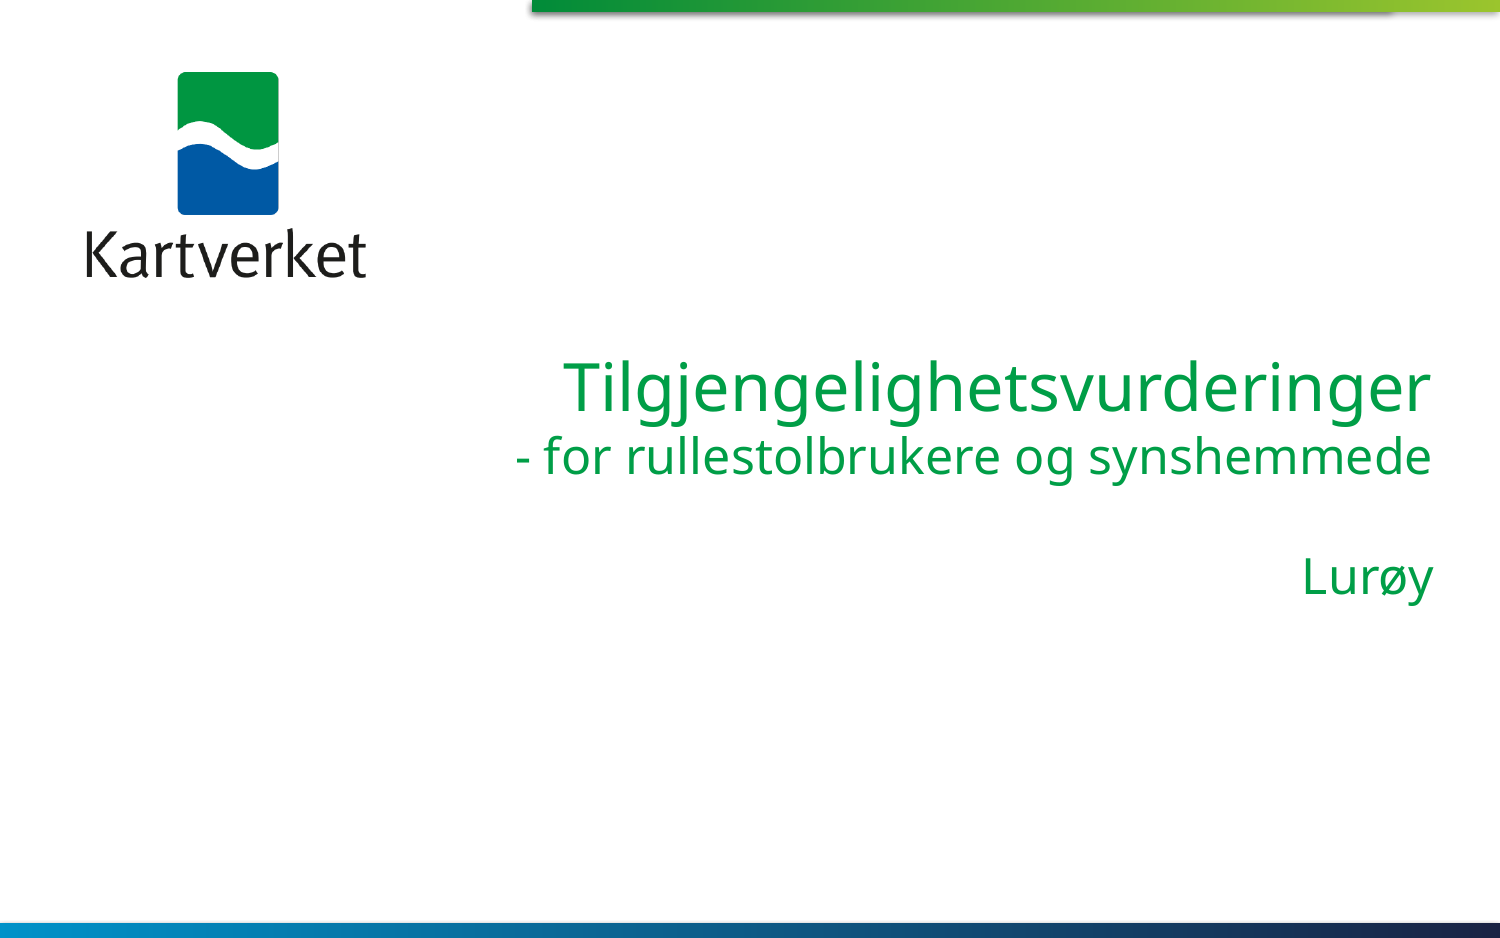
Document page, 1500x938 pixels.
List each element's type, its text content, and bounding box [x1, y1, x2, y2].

text_box Tilgjengelighetsvurderinger - for rullestolbrukere og synshemmede Lurøy [66, 337, 1449, 613]
